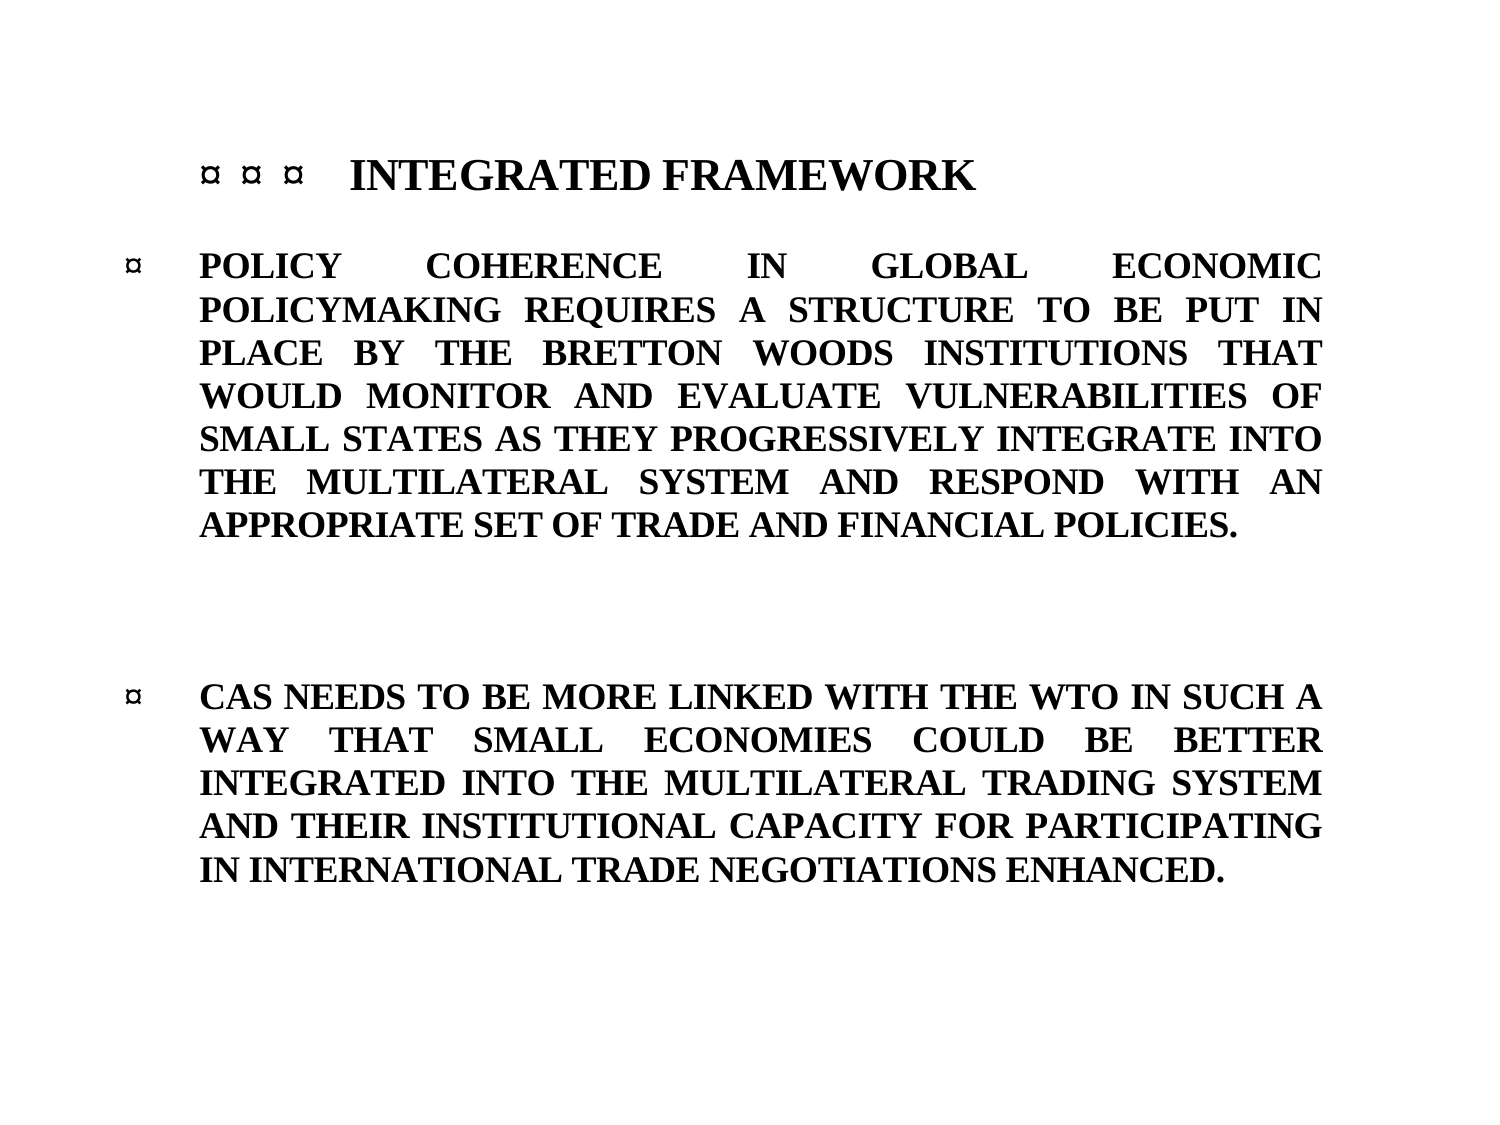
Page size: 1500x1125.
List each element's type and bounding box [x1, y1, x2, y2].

text_box [48, 100, 1323, 970]
